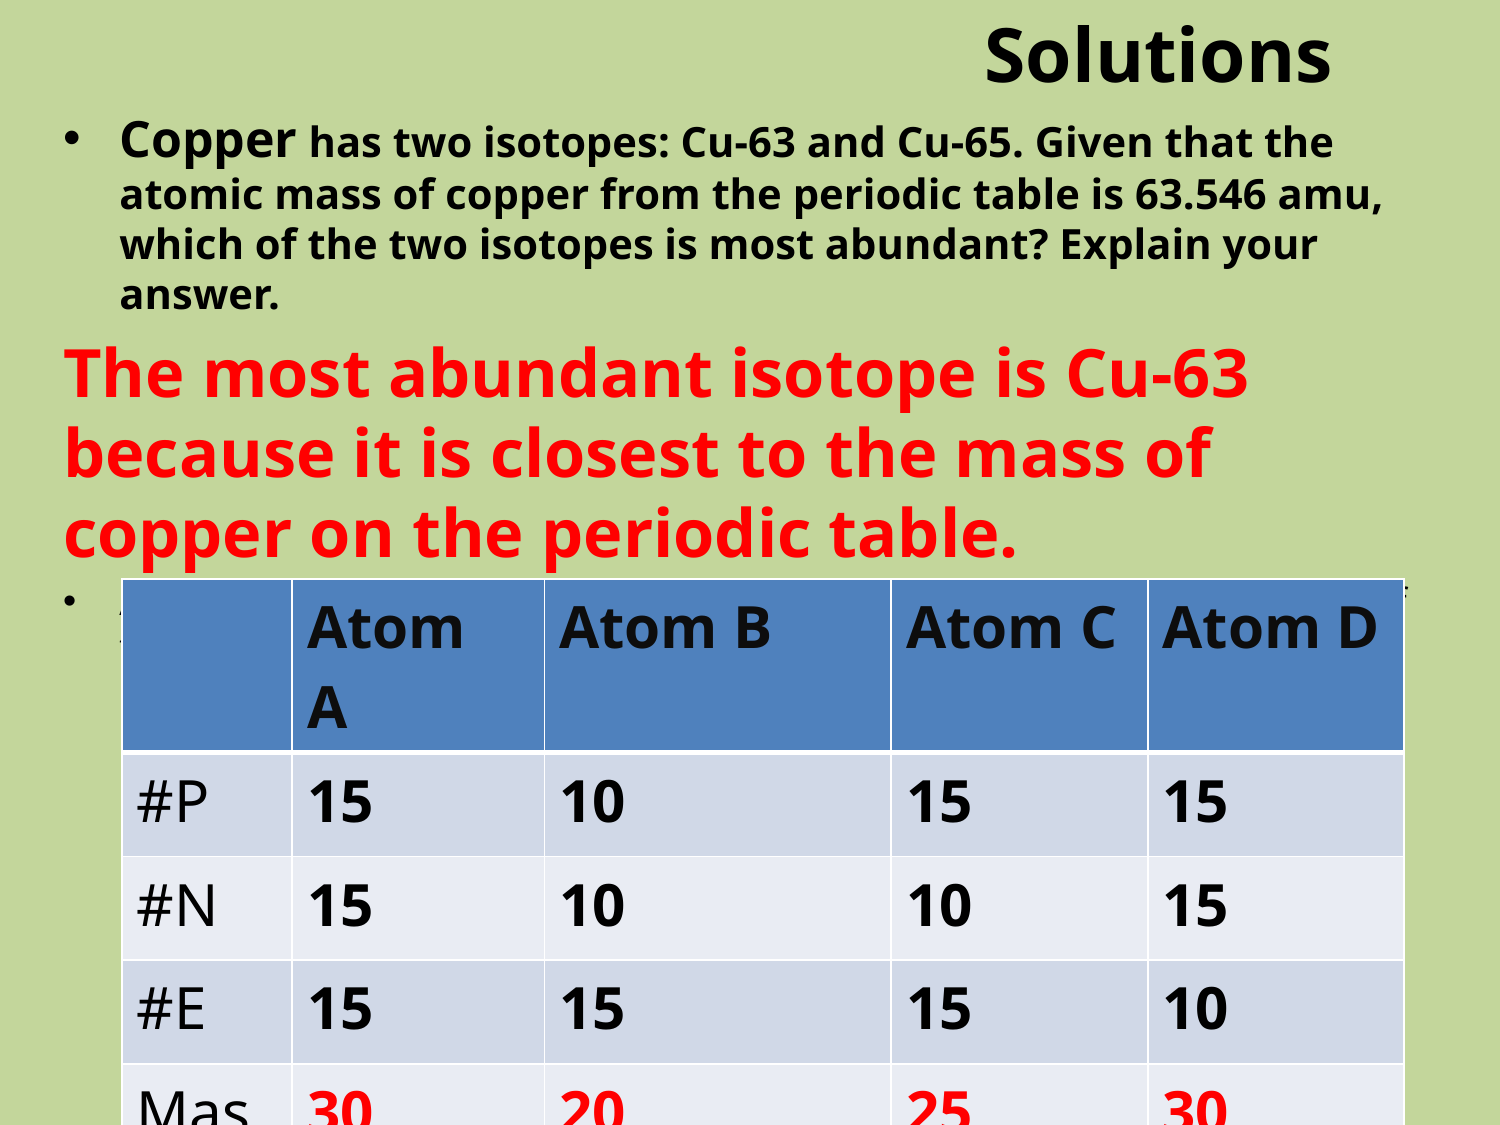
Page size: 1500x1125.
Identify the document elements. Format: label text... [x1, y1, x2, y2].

table_cell #N [123, 857, 291, 959]
table_cell 25 [892, 1065, 1147, 1125]
table_header Atom C [892, 580, 1147, 750]
list Solutions Copper has two isotopes: Cu-63 and Cu-65. Given that the atomic mass of copper from the periodic table is 63.546 amu, which of the two isotopes is most abundant? Explain your answer. The most abundant isotope is Cu-63 because it is closest to the mass of copper on the periodic table. Analyze the following chart and determine what elements are isotopes of the same element. [48, 0, 1464, 1005]
table_cell 15 [293, 857, 544, 959]
table_header Atom B [545, 580, 890, 750]
table_cell 10 [545, 857, 890, 959]
table_header Atom D [1149, 580, 1403, 750]
table_header [123, 580, 291, 750]
table_cell 15 [892, 755, 1147, 856]
table_cell 10 [892, 857, 1147, 959]
table_cell #P [123, 755, 291, 856]
table_cell 20 [545, 1065, 890, 1125]
table_cell 30 [293, 1065, 544, 1125]
table_header Atom A [293, 580, 544, 750]
table_cell Mass [123, 1065, 291, 1125]
table_cell 15 [293, 961, 544, 1063]
table_cell 10 [545, 755, 890, 856]
table_cell 15 [1149, 755, 1403, 856]
table_cell 15 [892, 961, 1147, 1063]
table_cell 30 [1149, 1065, 1403, 1125]
table_cell 15 [1149, 857, 1403, 959]
table_cell 10 [1149, 961, 1403, 1063]
table_cell #E [123, 961, 291, 1063]
table_cell 15 [293, 755, 544, 856]
table_cell 15 [545, 961, 890, 1063]
